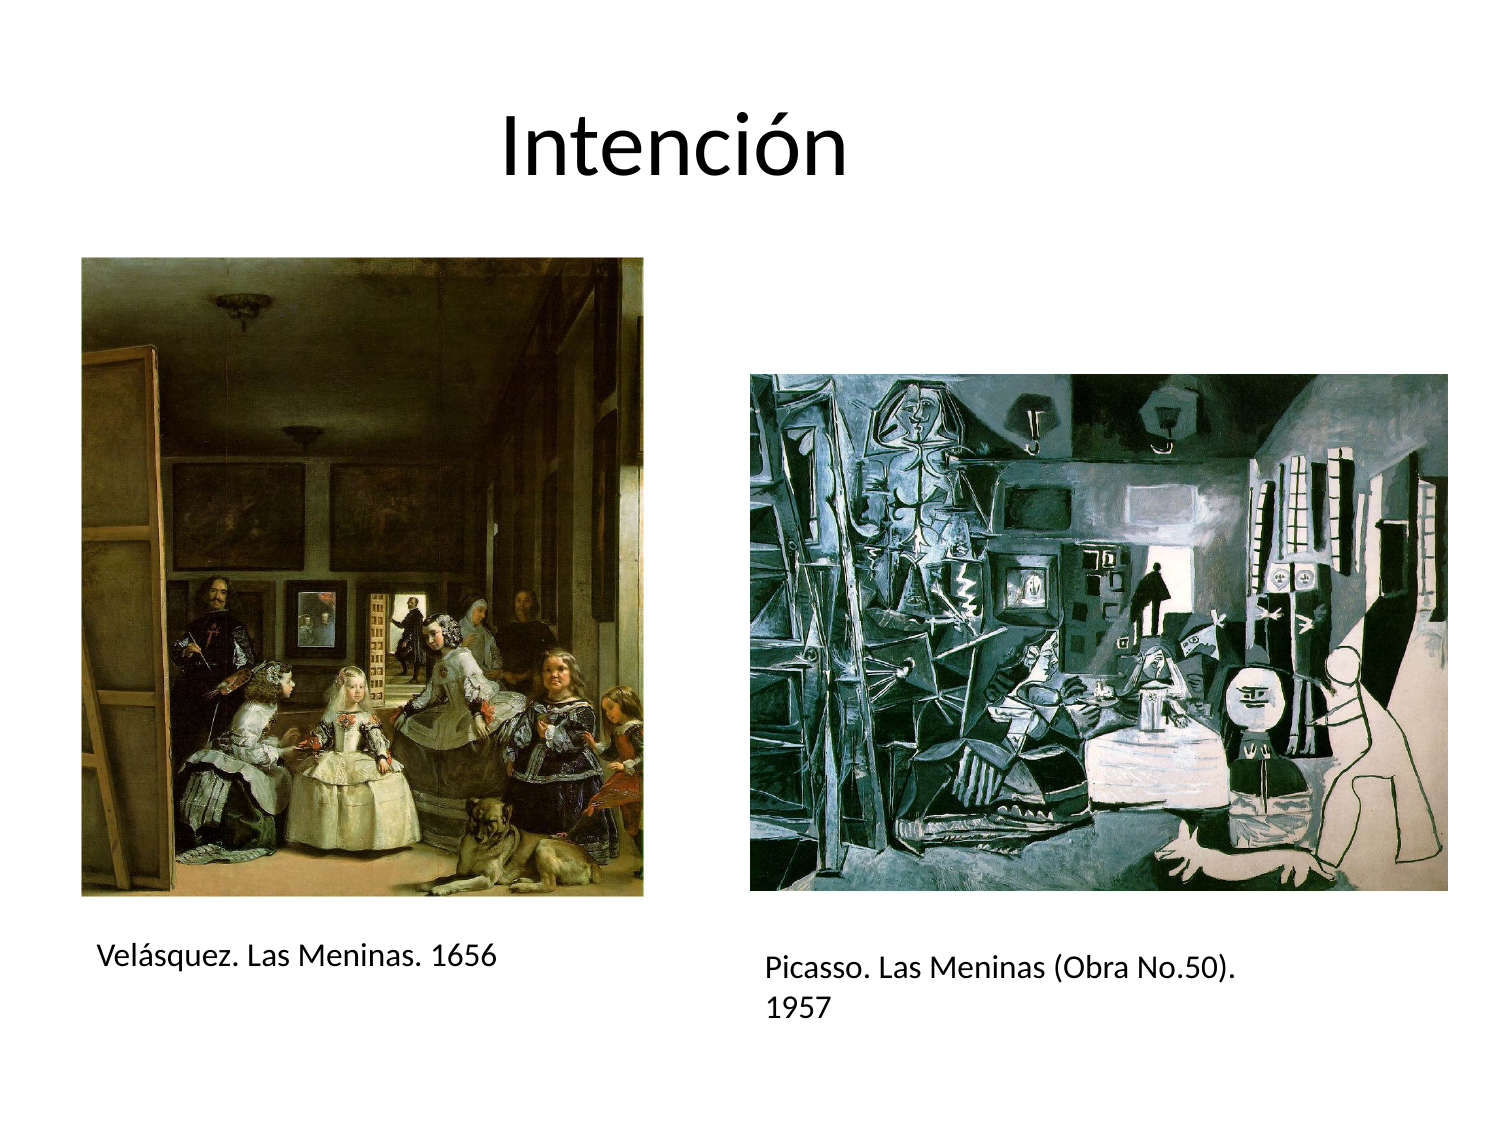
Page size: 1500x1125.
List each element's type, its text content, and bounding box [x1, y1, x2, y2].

picture [749, 374, 1448, 891]
picture [70, 245, 655, 909]
text_box Picasso. Las Meninas (Obra No.50). 1957 [749, 937, 1325, 1032]
text_box Velásquez. Las Meninas. 1656 [81, 925, 657, 981]
text_box Intención [0, 45, 1350, 233]
